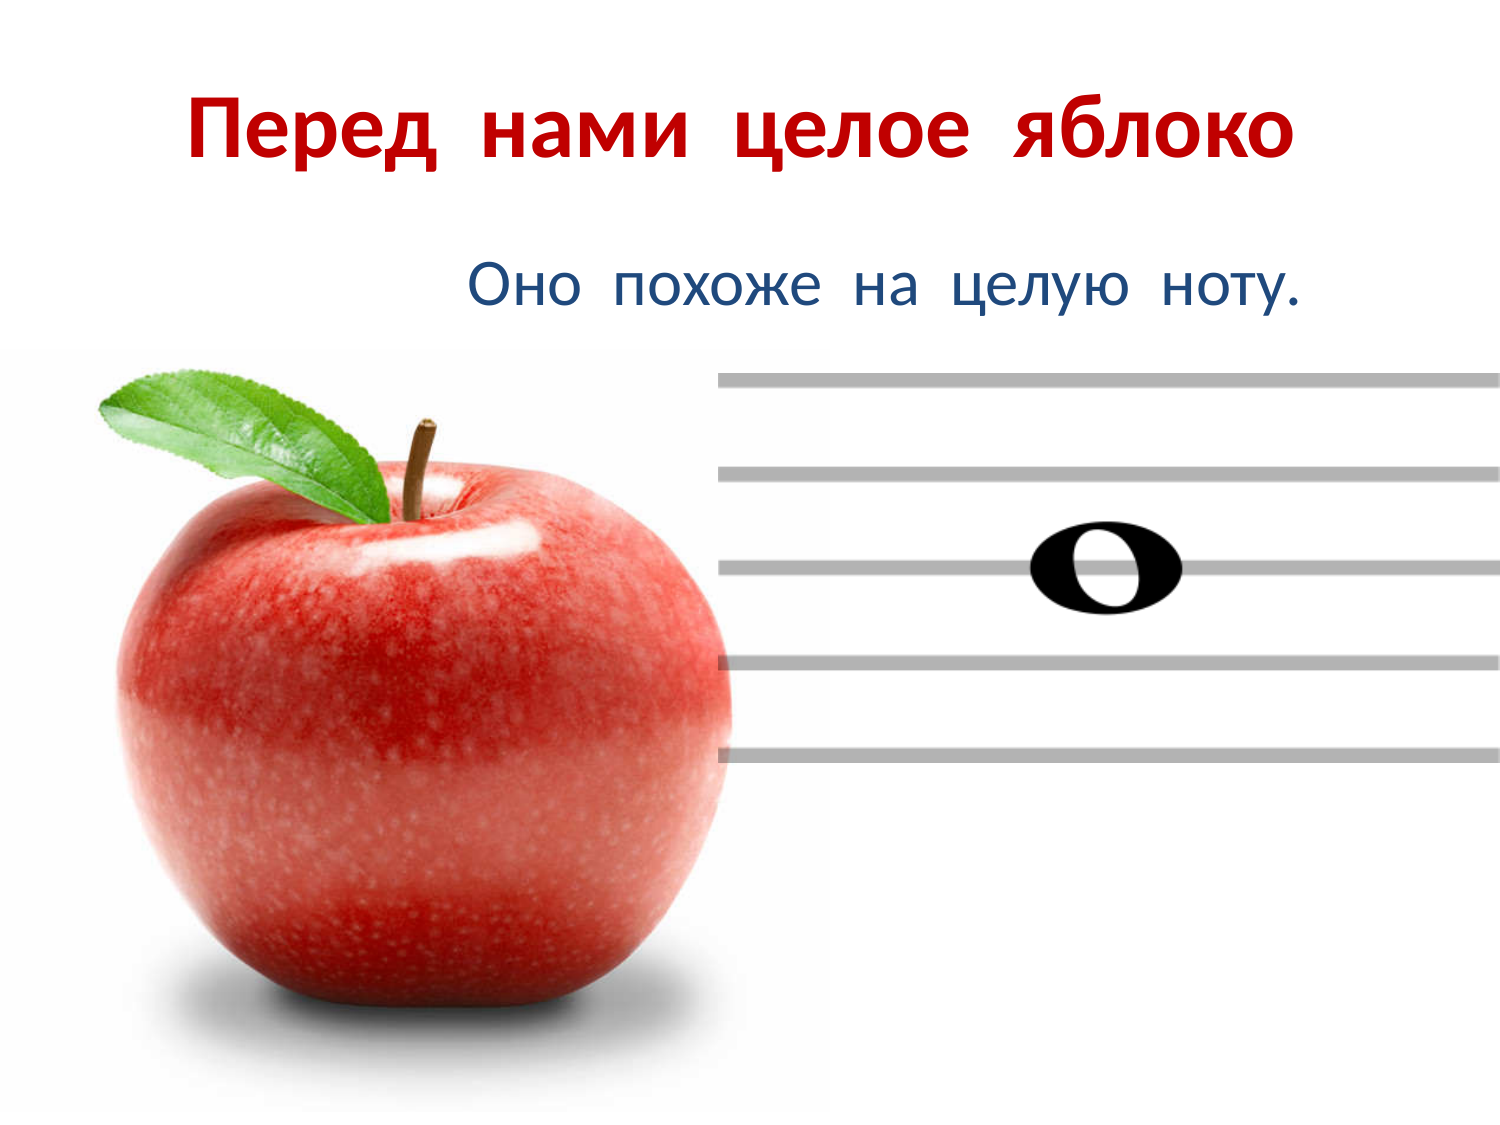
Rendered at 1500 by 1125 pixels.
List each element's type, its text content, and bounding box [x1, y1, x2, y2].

title Перед нами целое яблоко [135, 0, 1411, 242]
subtitle Оно похоже на целую ноту. [360, 231, 1411, 371]
picture [0, 349, 1500, 1113]
